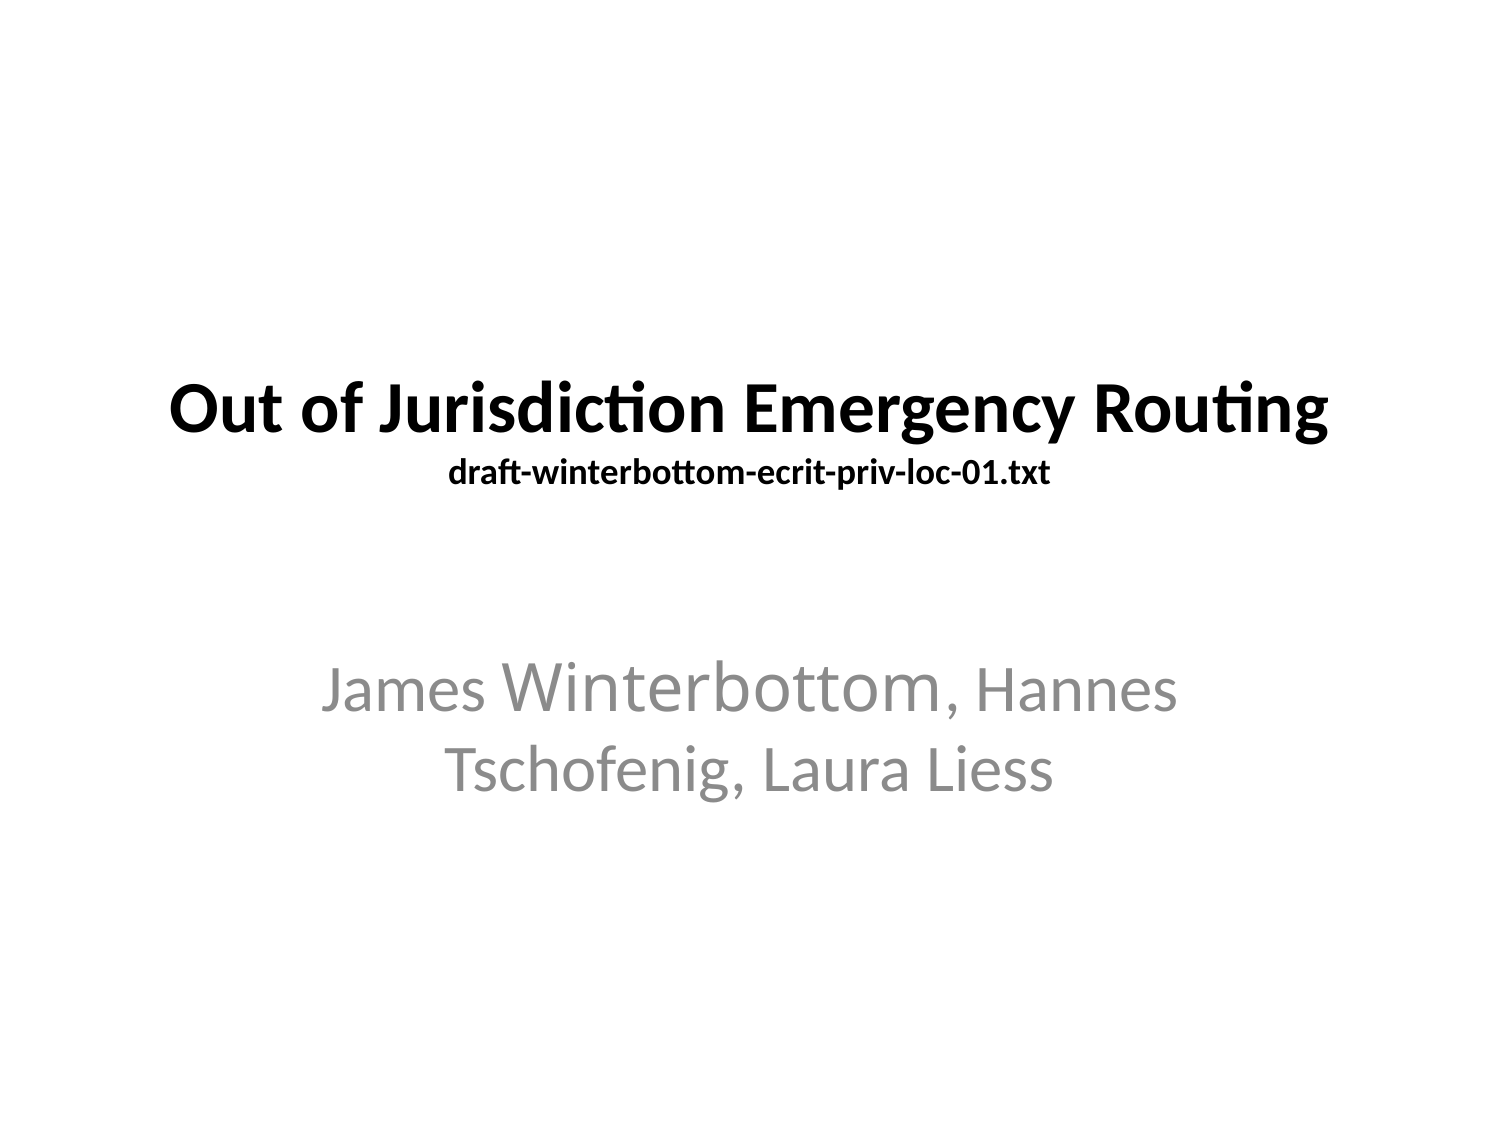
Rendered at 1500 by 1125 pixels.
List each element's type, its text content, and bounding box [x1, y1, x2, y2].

title Out of Jurisdiction Emergency Routing draft-winterbottom-ecrit-priv-loc-01.txt [112, 349, 1388, 591]
subtitle James Winterbottom, Hannes Tschofenig, Laura Liess [225, 637, 1275, 925]
